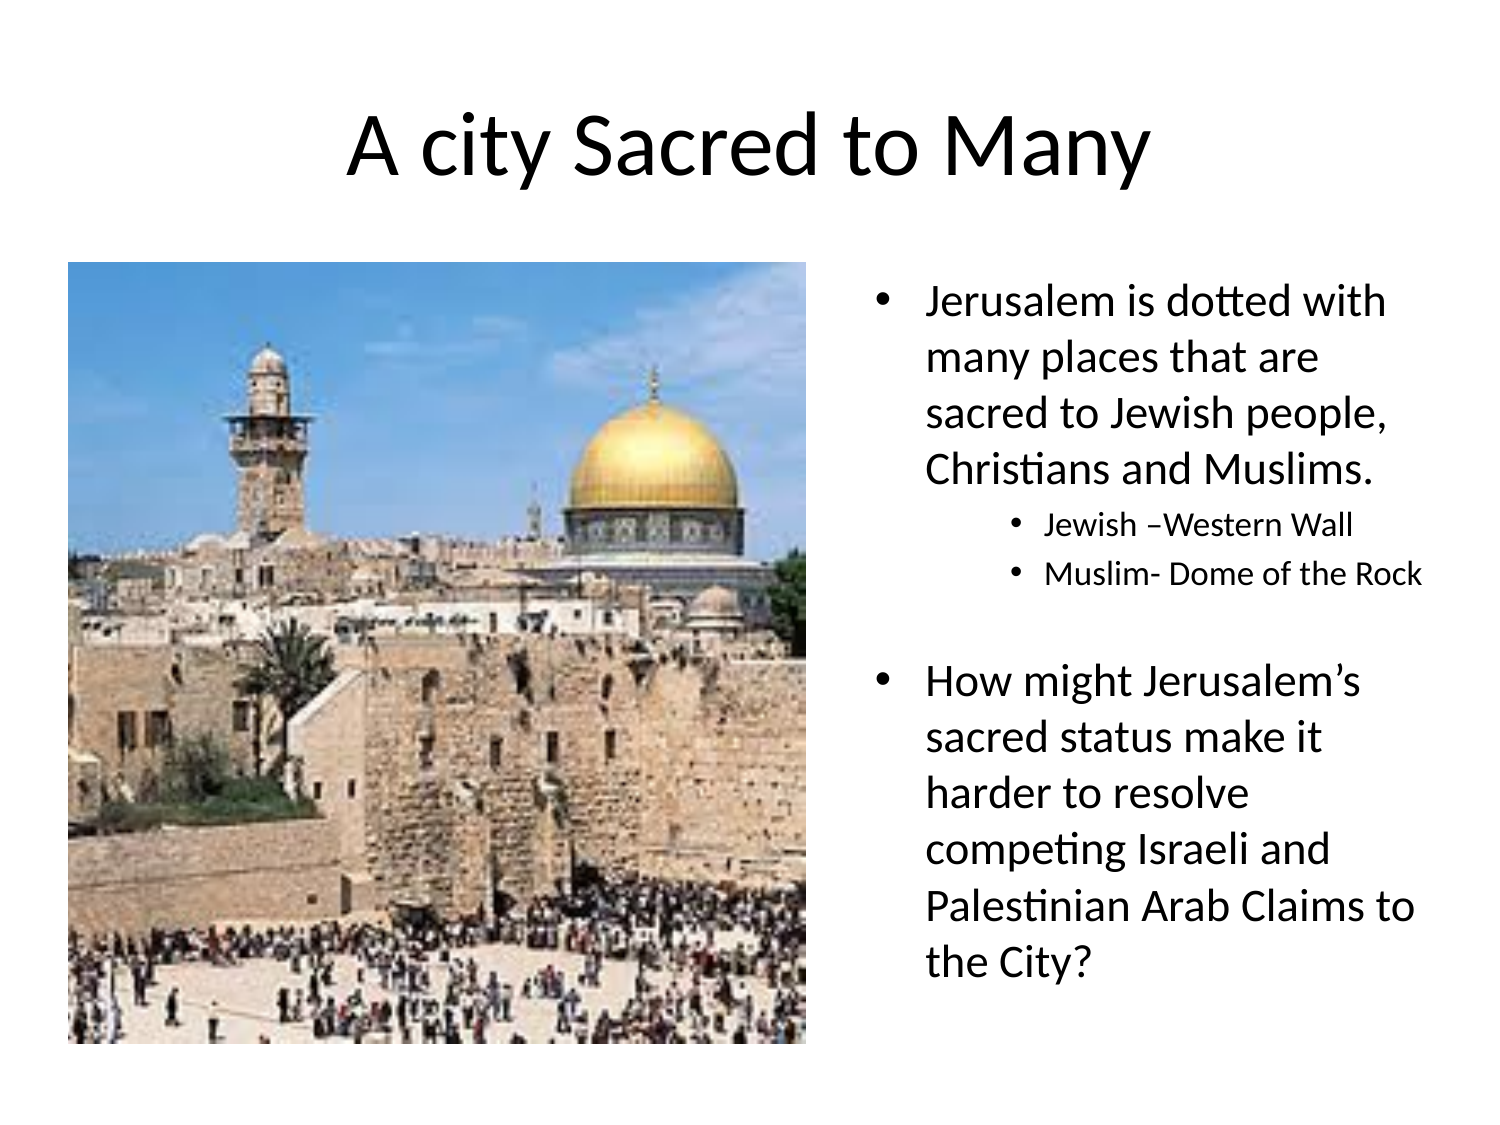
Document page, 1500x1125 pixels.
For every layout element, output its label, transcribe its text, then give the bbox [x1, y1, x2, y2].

list Jerusalem is dotted with many places that are sacred to Jewish people, Christians and Muslims. Jewish –Western Wall Muslim- Dome of the Rock How might Jerusalem’s sacred status make it harder to resolve competing Israeli and Palestinian Arab Claims to the City? [859, 262, 1468, 1005]
title A city Sacred to Many [75, 45, 1425, 233]
picture [68, 262, 807, 1044]
